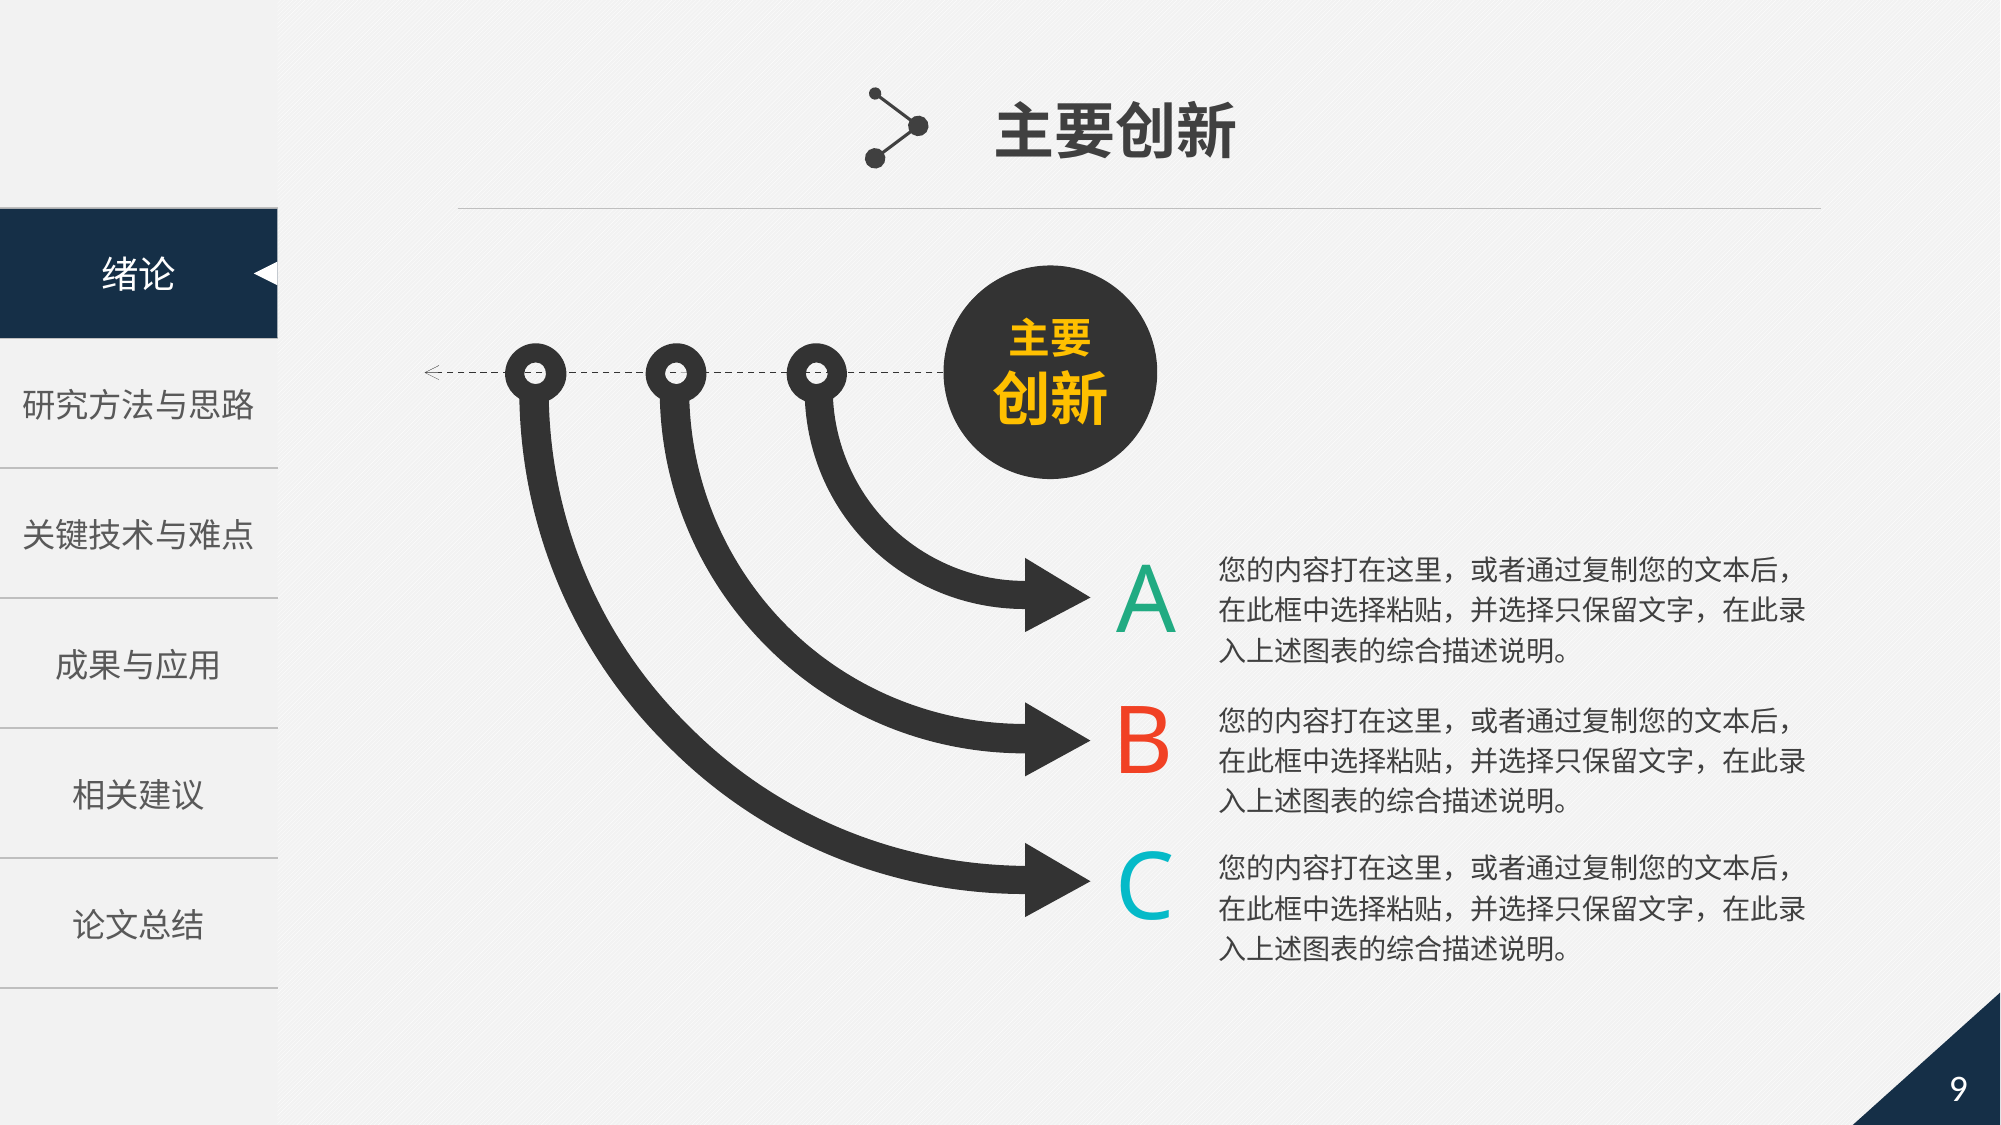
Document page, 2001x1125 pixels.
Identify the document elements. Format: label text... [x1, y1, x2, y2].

text_box 主要 创新 [943, 265, 1158, 480]
text_box [804, 389, 1091, 633]
text_box 您的内容打在这里，或者通过复制您的文本后，在此框中选择粘贴，并选择只保留文字，在此录入上述图表的综合描述说明。 [1206, 539, 1843, 673]
text_box [519, 389, 1091, 918]
text_box [659, 389, 1091, 777]
text_box [645, 343, 707, 401]
text_box [424, 365, 443, 380]
text_box A [1103, 532, 1189, 657]
text_box [786, 343, 847, 401]
text_box [505, 343, 567, 401]
text_box C [1102, 819, 1187, 945]
text_box 主要创新 [979, 84, 1254, 173]
text_box 您的内容打在这里，或者通过复制您的文本后，在此框中选择粘贴，并选择只保留文字，在此录入上述图表的综合描述说明。 [1206, 689, 1843, 824]
text_box B [1099, 673, 1186, 799]
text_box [875, 93, 919, 159]
text_box 您的内容打在这里，或者通过复制您的文本后，在此框中选择粘贴，并选择只保留文字，在此录入上述图表的综合描述说明。 [1206, 837, 1843, 972]
